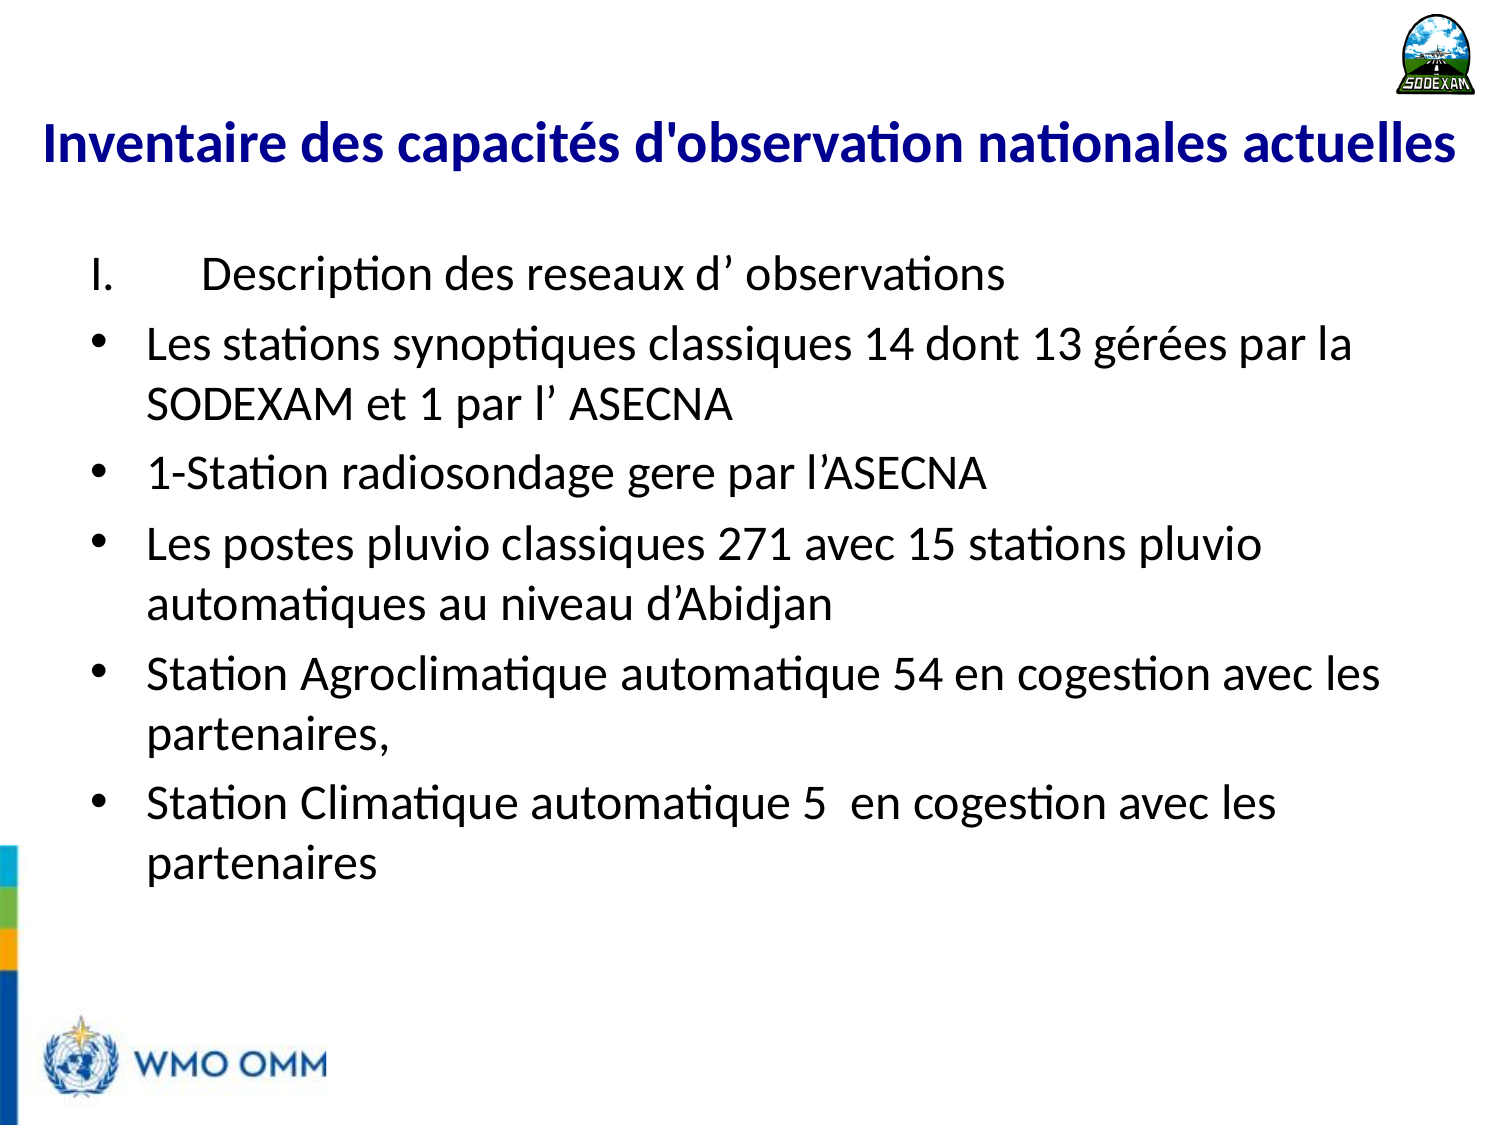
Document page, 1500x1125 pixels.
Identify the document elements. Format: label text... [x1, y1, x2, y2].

list Description des reseaux d’ observations Les stations synoptiques classiques 14 dont 13 gérées par la SODEXAM et 1 par l’ ASECNA 1-Station radiosondage gere par l’ASECNA Les postes pluvio classiques 271 avec 15 stations pluvio automatiques au niveau d’Abidjan Station Agroclimatique automatique 54 en cogestion avec les partenaires, Station Climatique automatique 5 en cogestion avec les partenaires [75, 232, 1425, 1005]
title Inventaire des capacités d'observation nationales actuelles [0, 45, 1500, 233]
picture [1390, 14, 1486, 99]
picture [0, 845, 327, 1125]
